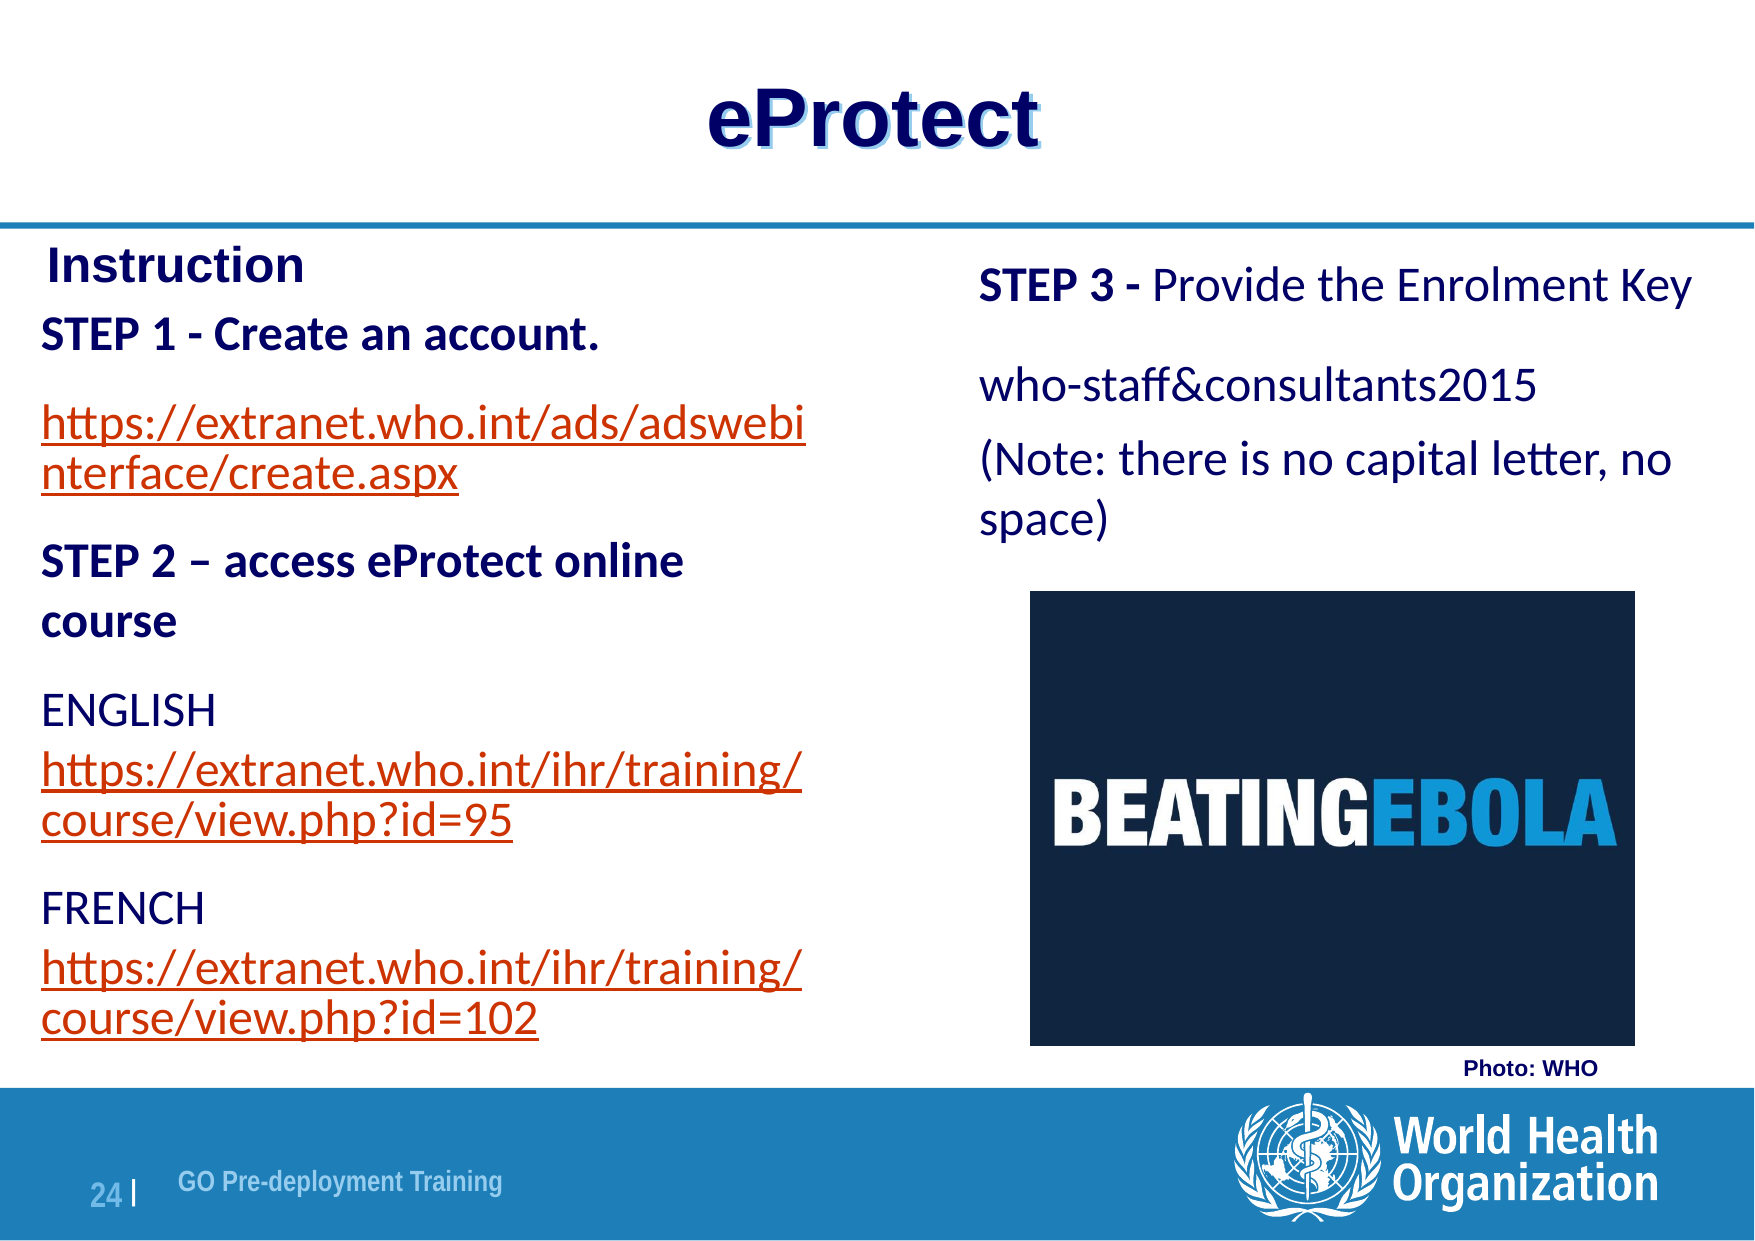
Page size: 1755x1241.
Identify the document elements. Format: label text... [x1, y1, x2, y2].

title eProtect [83, 9, 1663, 217]
text_box Photo: WHO [1448, 1054, 1635, 1088]
list STEP 3 - Provide the Enrolment Key who-staff&consultants2015 (Note: there is no capital letter, no space) [978, 251, 1755, 966]
picture [1030, 591, 1636, 1047]
list STEP 1 - Create an account. https://extranet.who.int/ads/adswebinterface/create.aspx STEP 2 – access eProtect online course ENGLISH https://extranet.who.int/ihr/training/course/view.php?id=95 FRENCH https://extranet.who.int/ihr/training/course/view.php?id=102 [40, 300, 816, 1016]
list Instruction [46, 276, 822, 393]
